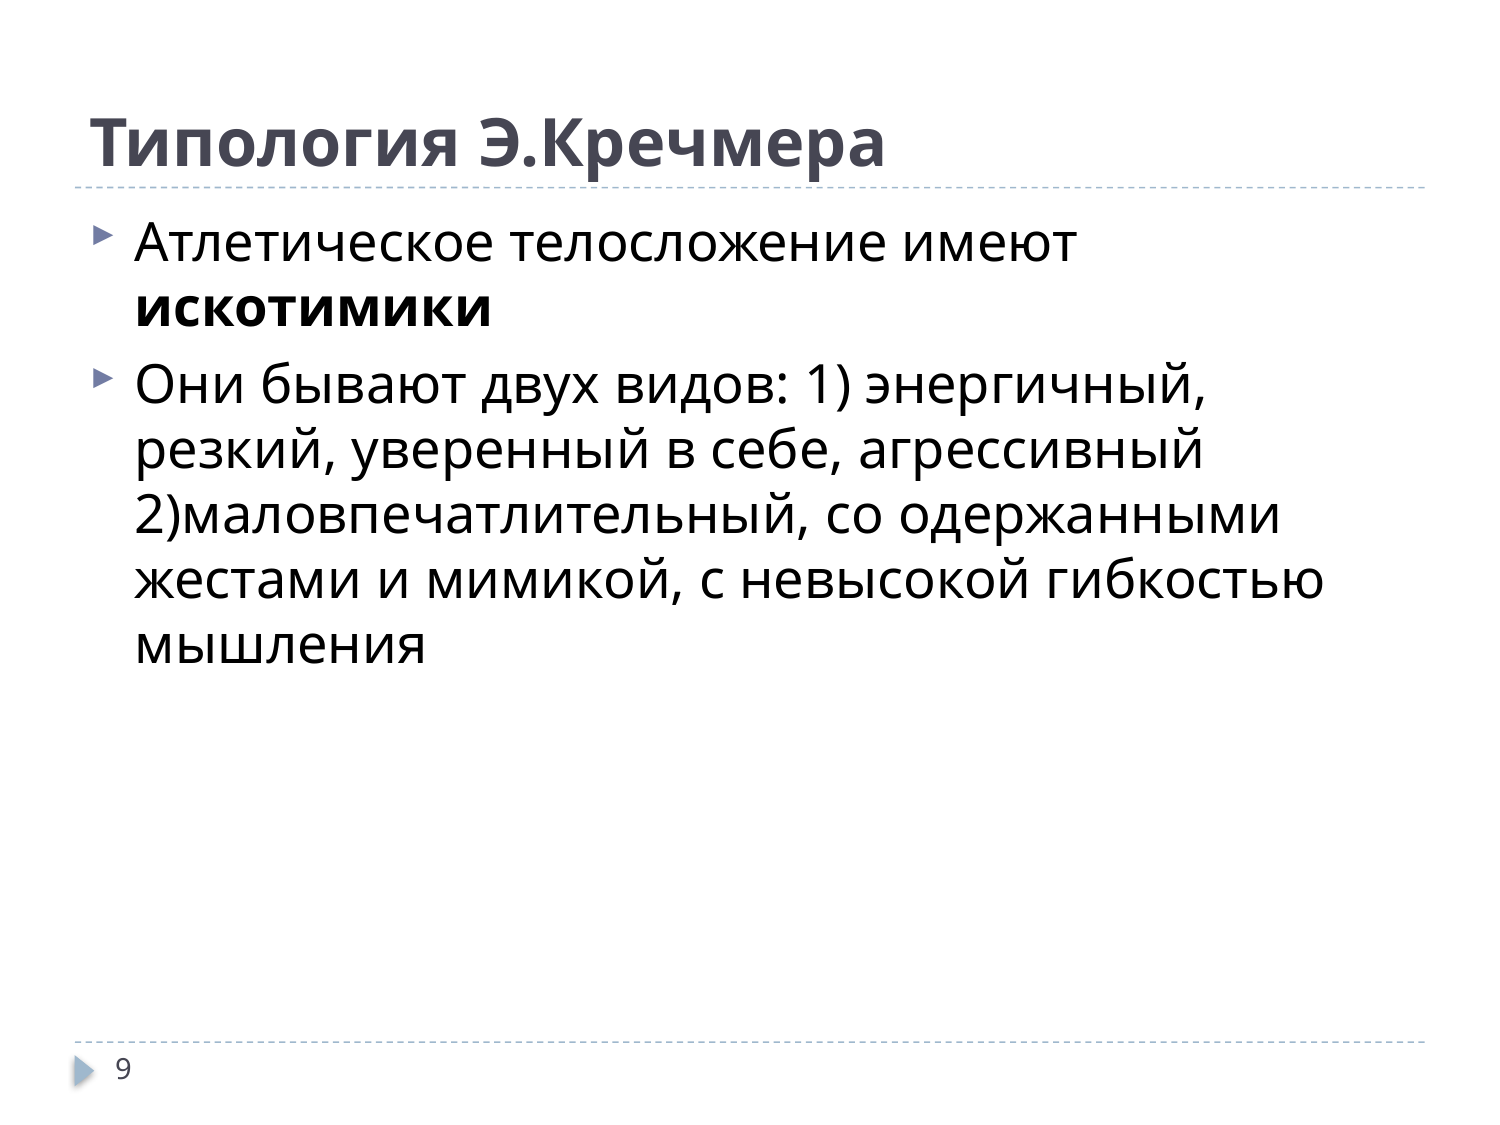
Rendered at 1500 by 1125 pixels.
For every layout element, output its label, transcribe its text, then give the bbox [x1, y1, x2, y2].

slide_number 9 [100, 1042, 426, 1103]
list Атлетическое телосложение имеют искотимики Они бывают двух видов: 1) энергичный, резкий, уверенный в себе, агрессивный 2)маловпечатлительный, со одержанными жестами и мимикой, с невысокой гибкостью мышления [75, 200, 1425, 1010]
title Типология Э.Кречмера [75, 24, 1425, 188]
